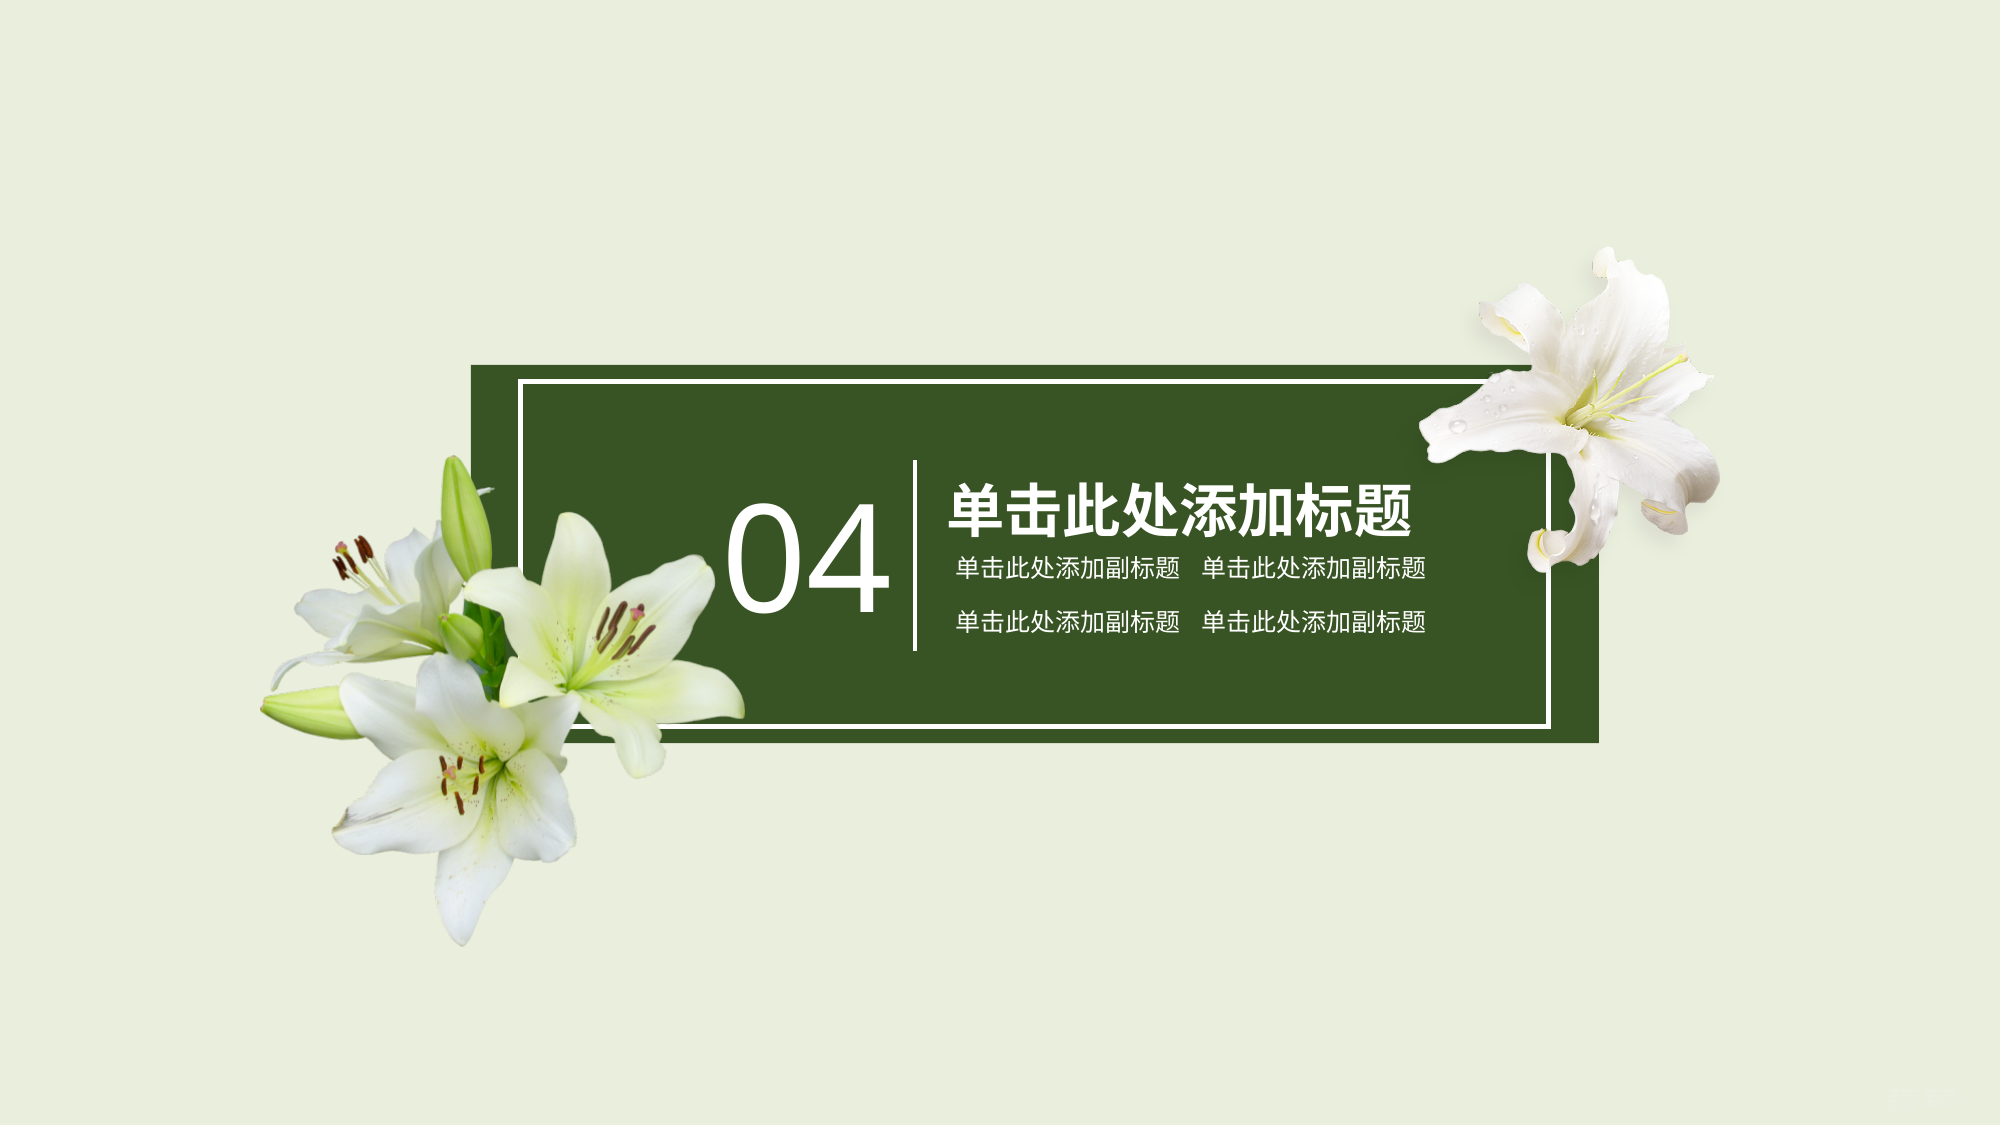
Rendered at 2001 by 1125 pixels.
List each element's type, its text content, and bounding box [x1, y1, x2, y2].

text_box 单击此处添加标题 [931, 467, 1398, 552]
text_box 单击此处添加副标题 [1187, 599, 1442, 644]
text_box 单击此处添加副标题 [941, 599, 1187, 644]
picture [1398, 246, 1723, 595]
text_box 单击此处添加副标题 [1187, 545, 1398, 591]
text_box [520, 381, 1550, 727]
text_box [470, 364, 1398, 455]
text_box [745, 595, 1600, 744]
picture [260, 455, 745, 947]
text_box 单击此处添加副标题 [941, 545, 1187, 591]
text_box 04 [745, 455, 908, 651]
